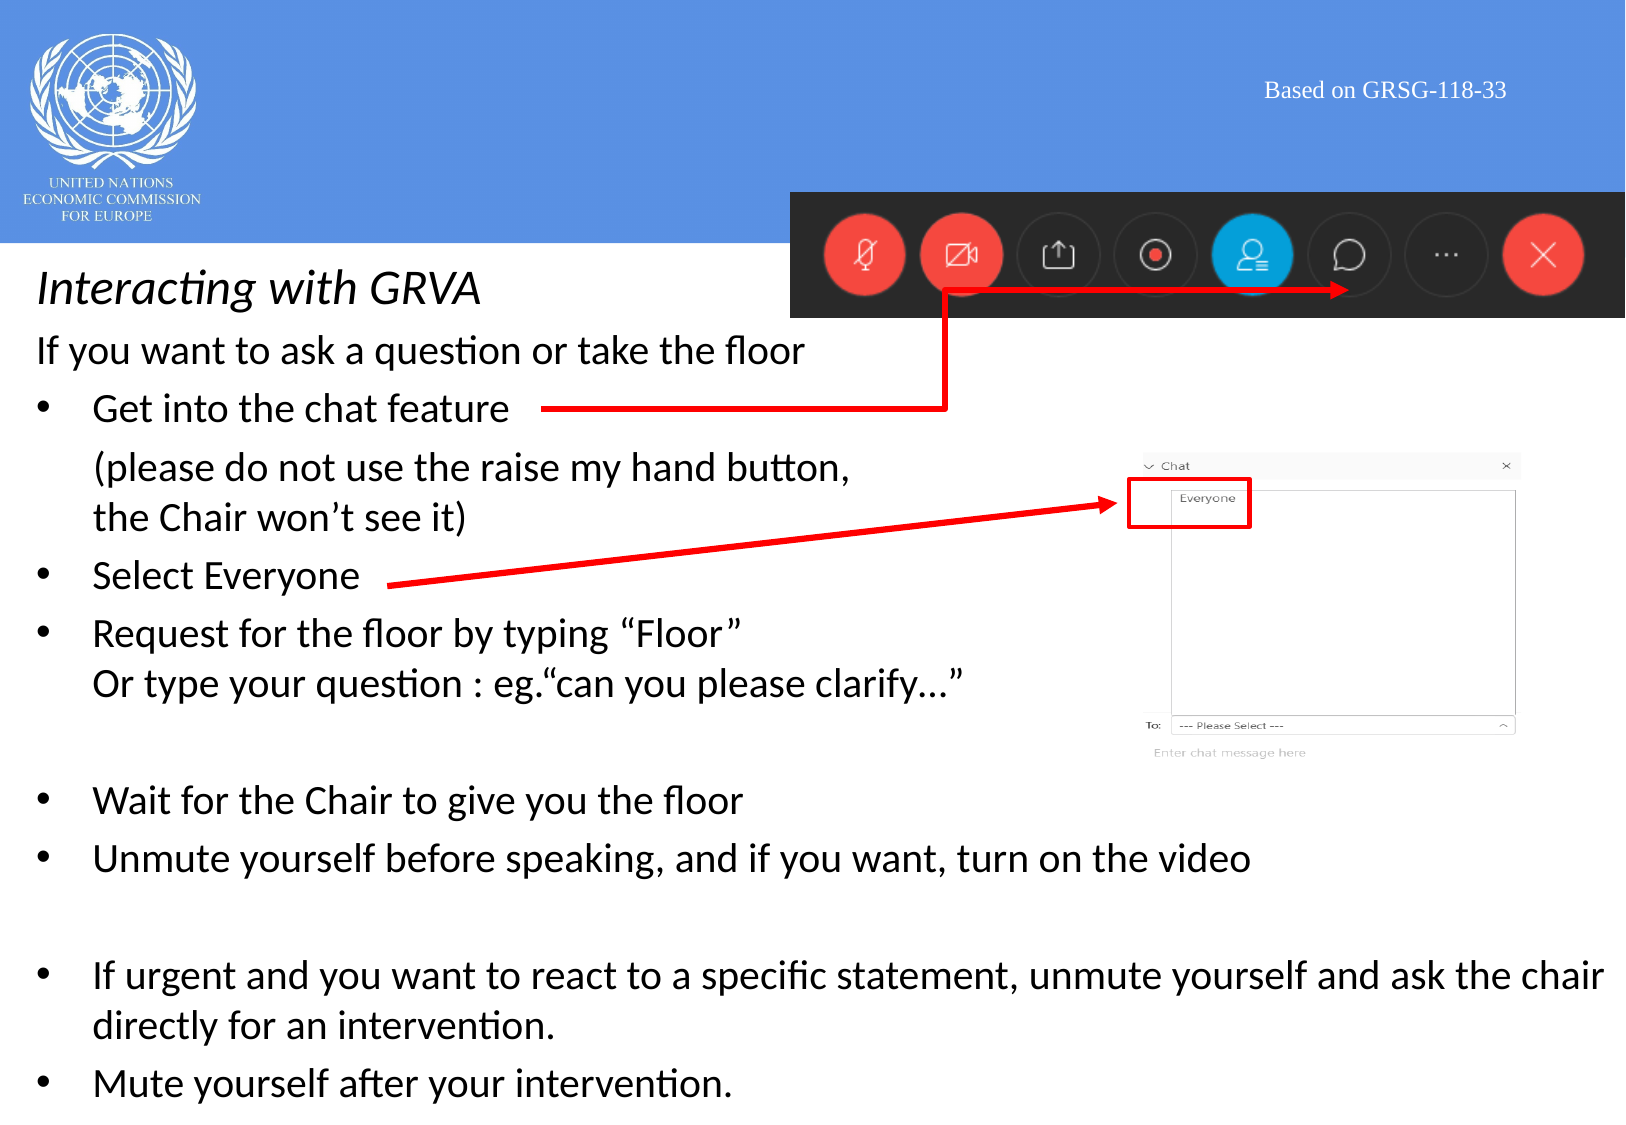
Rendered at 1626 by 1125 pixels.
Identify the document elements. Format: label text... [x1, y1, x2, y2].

picture [1142, 445, 1522, 776]
picture [0, 0, 1626, 1125]
text_box Based on GRSG-118-33 [1249, 66, 1625, 112]
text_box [540, 289, 1350, 410]
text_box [387, 502, 1118, 587]
text_box [1127, 477, 1137, 529]
list Interacting with GRVA If you want to ask a question or take the floor Get into the chat feature (please do not use the raise my hand button, the Chair won’t see it) Select Everyone Request for the floor by typing “Floor” Or type your question : eg.“can you please clarify…” Wait for the Chair to give you the floor Unmute yourself before speaking, and if you want, turn on the video If urgent and you want to react to a specific statement, unmute yourself and ask the chair directly for an intervention. Mute yourself after your intervention. [21, 246, 1625, 1121]
